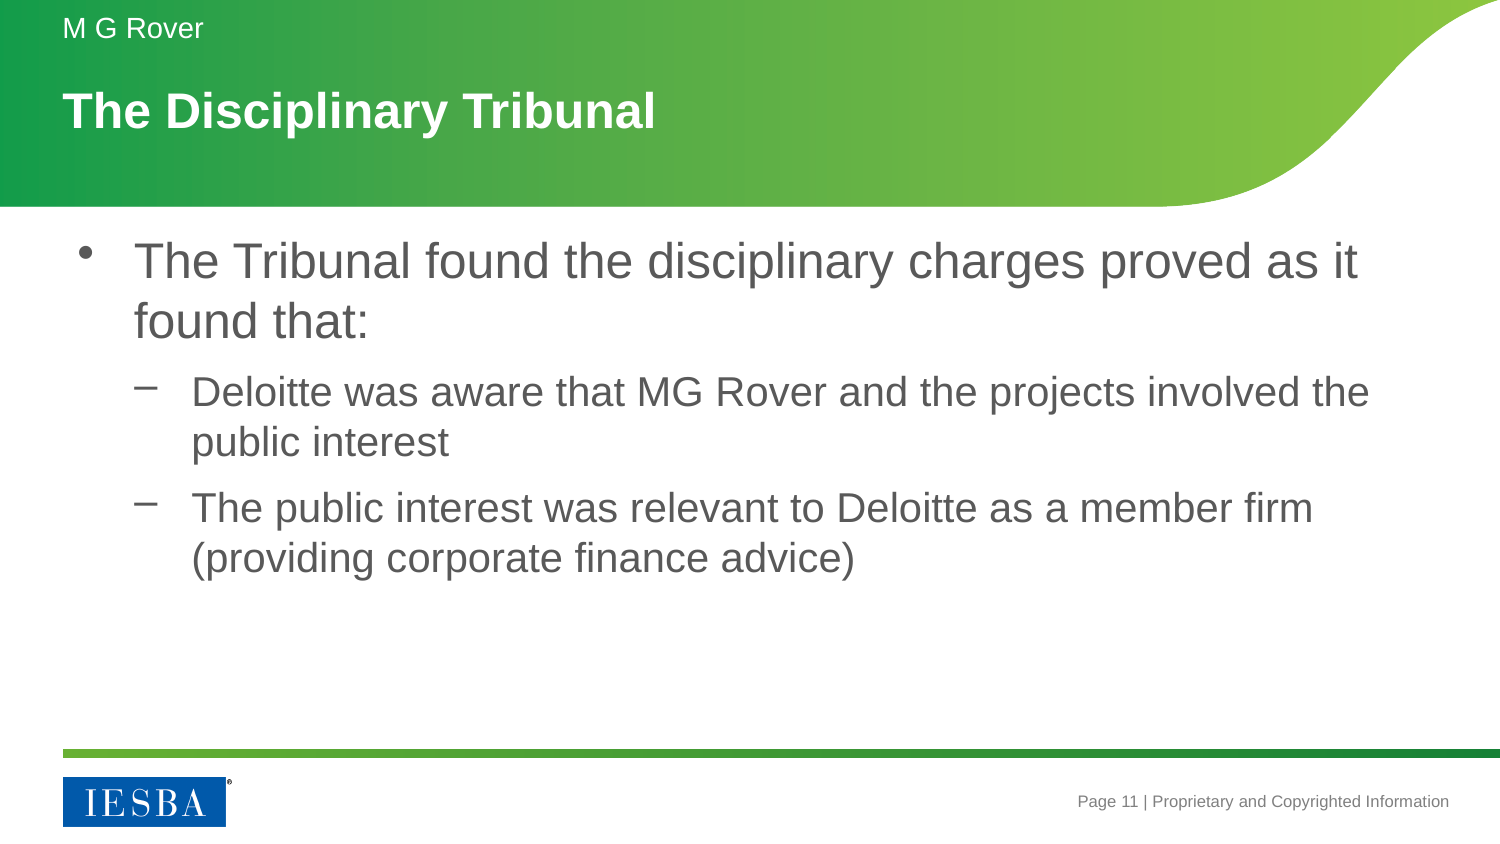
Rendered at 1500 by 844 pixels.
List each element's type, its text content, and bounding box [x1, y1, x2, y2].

picture [0, 0, 1500, 207]
picture [63, 777, 232, 827]
subtitle M G Rover [62, 9, 500, 38]
title The Disciplinary Tribunal [62, 75, 1300, 142]
list The Tribunal found the disciplinary charges proved as it found that: Deloitte was aware that MG Rover and the projects involved the public interest The public interest was relevant to Deloitte as a member firm (providing corporate finance advice) [62, 220, 1450, 724]
